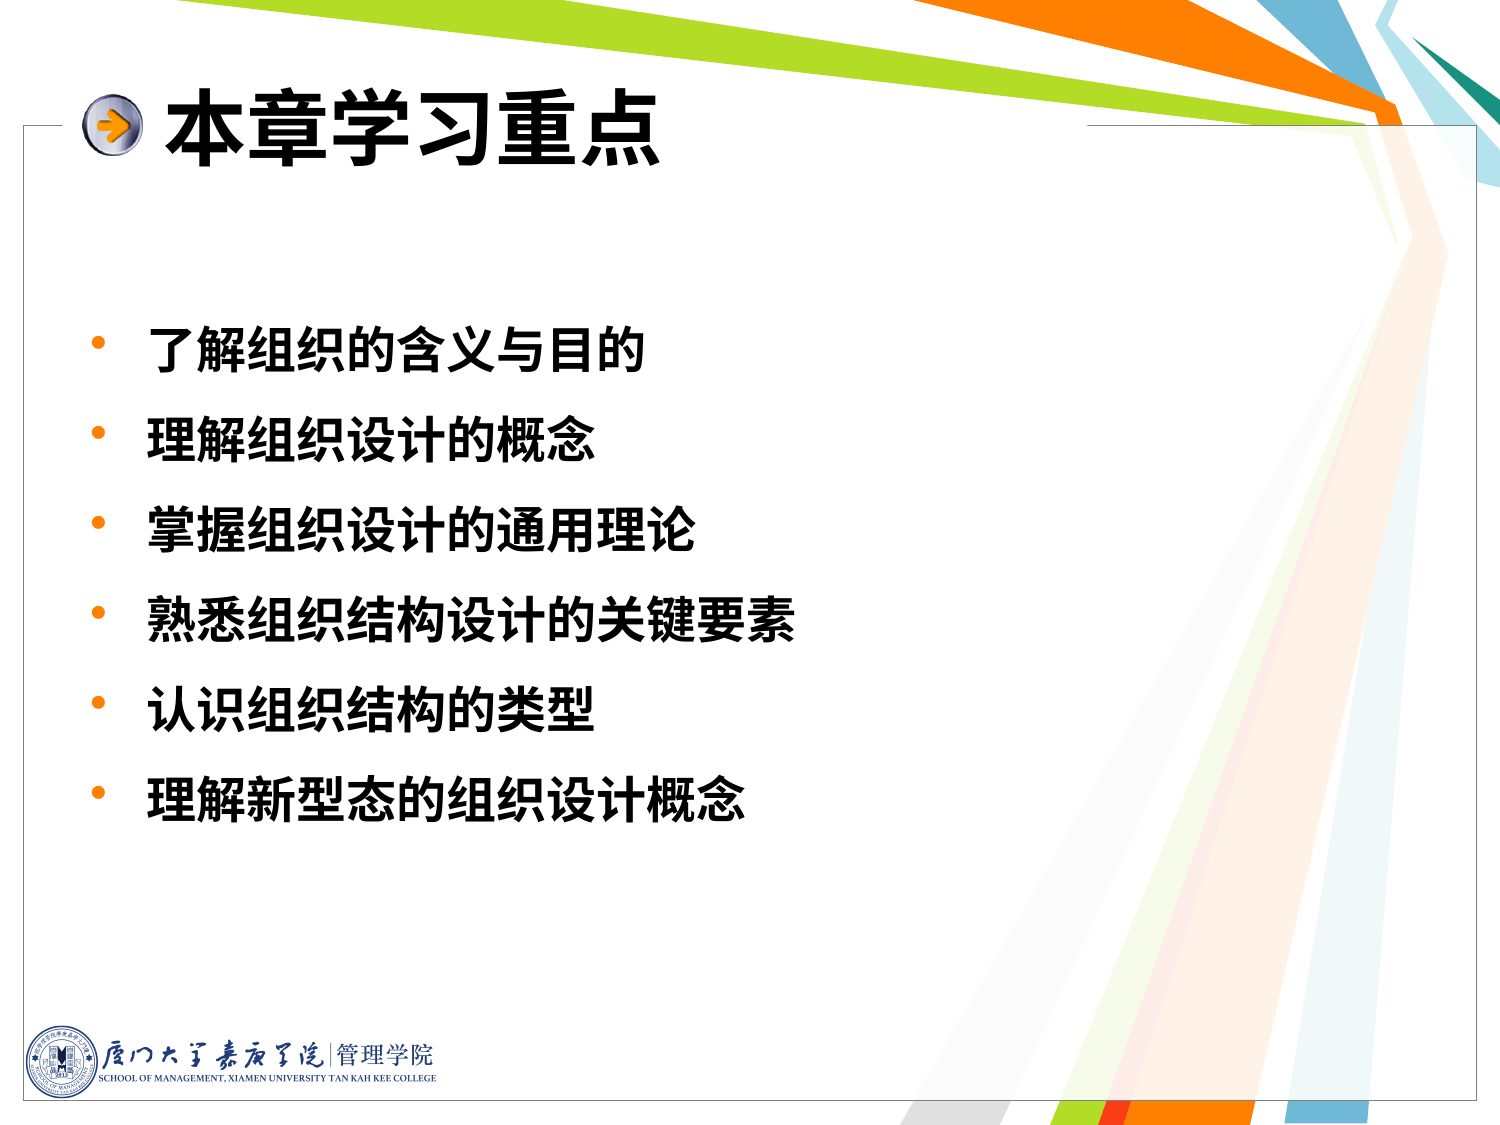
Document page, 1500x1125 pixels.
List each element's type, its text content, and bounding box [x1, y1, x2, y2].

title 本章学习重点 [148, 32, 1182, 220]
picture [82, 94, 143, 156]
list 了解组织的含义与目的 理解组织设计的概念 掌握组织设计的通用理论 熟悉组织结构设计的关键要素 认识组织结构的类型 理解新型态的组织设计概念 [75, 281, 1425, 796]
picture [24, 1024, 438, 1100]
